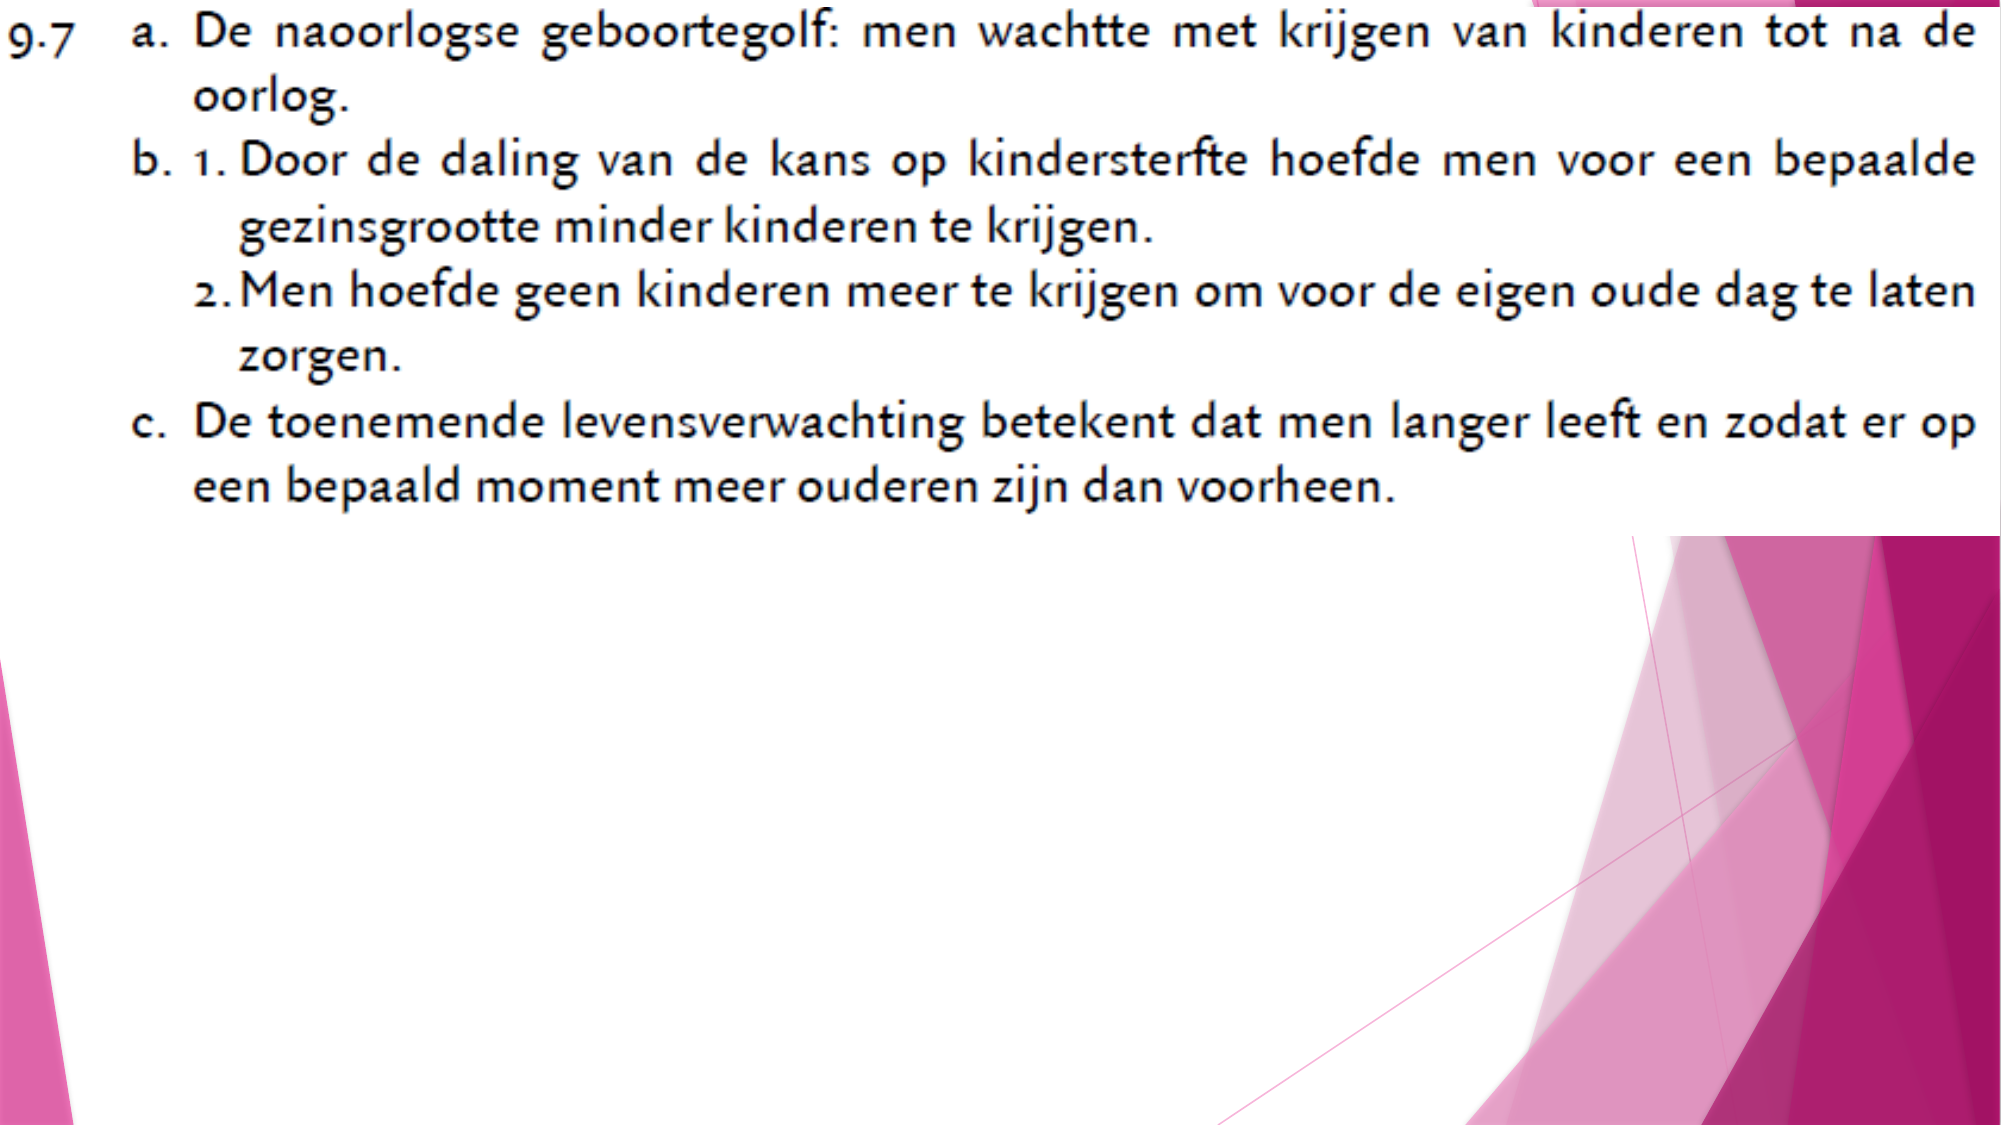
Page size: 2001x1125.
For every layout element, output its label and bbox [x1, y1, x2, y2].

picture [0, 6, 2000, 537]
